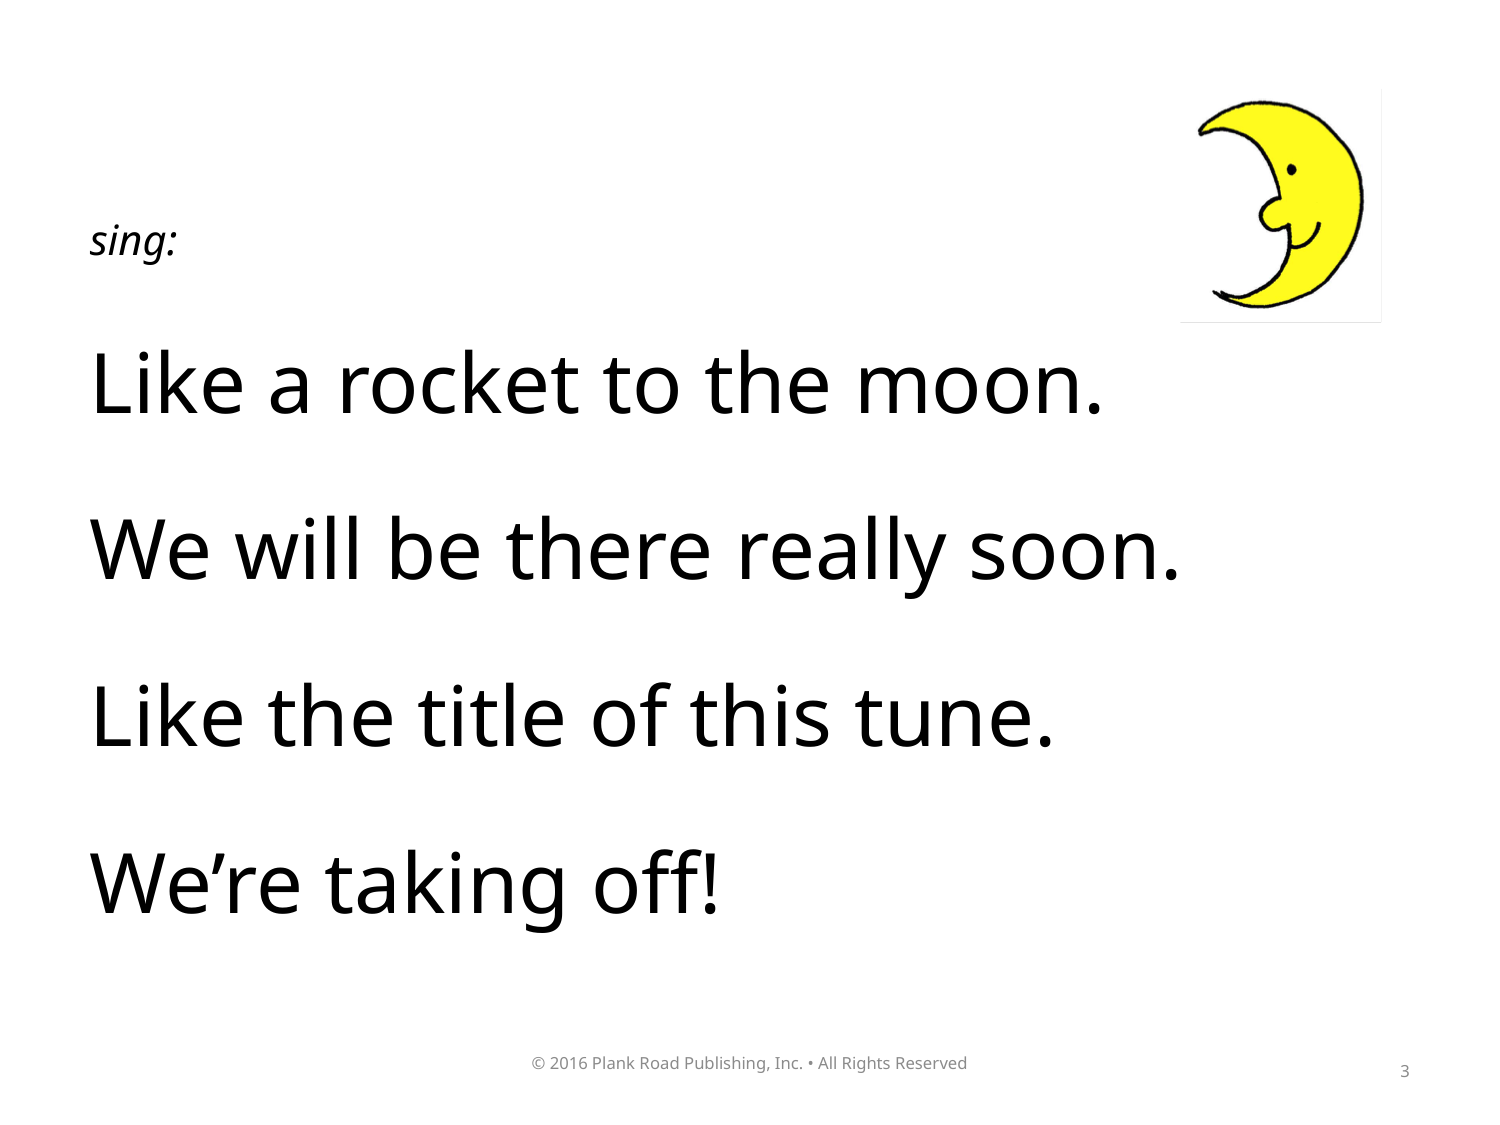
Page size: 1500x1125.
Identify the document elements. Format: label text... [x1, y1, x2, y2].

picture [1178, 88, 1382, 323]
list sing: Like a rocket to the moon. We will be there really soon. Like the title of this tune. We’re taking off! [75, 181, 1425, 1014]
slide_number 3 [1074, 1042, 1425, 1103]
